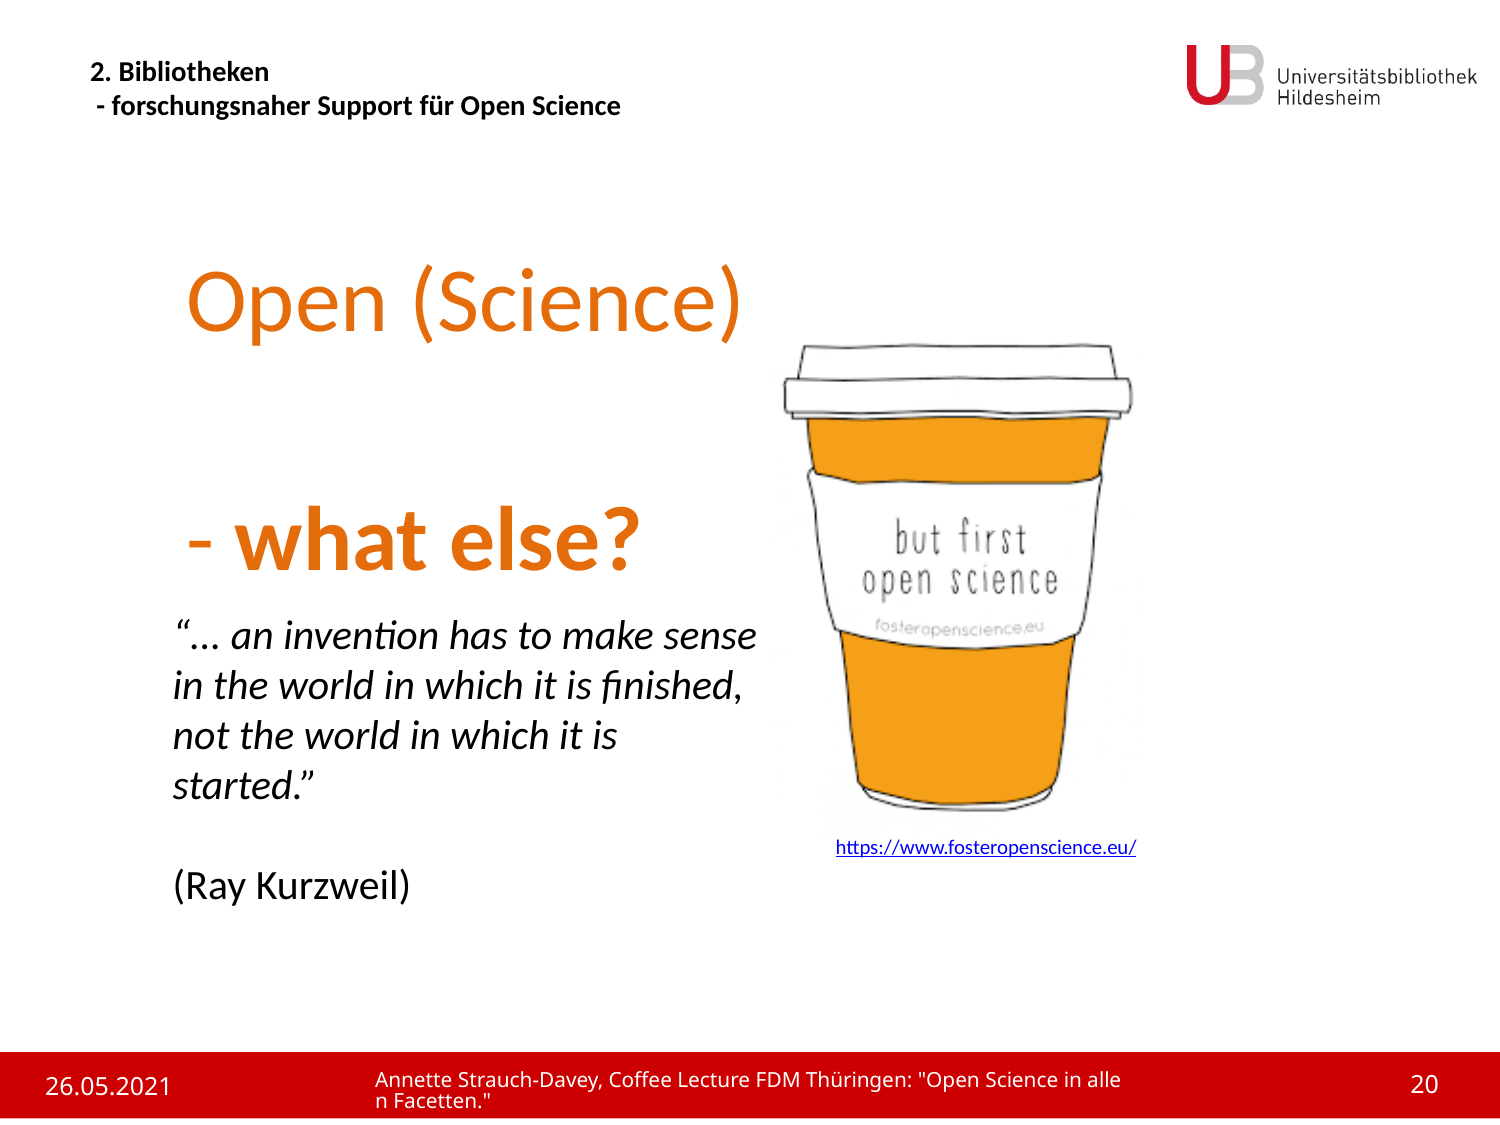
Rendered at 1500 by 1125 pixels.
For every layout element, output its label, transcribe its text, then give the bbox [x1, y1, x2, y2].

slide_number 20 [1227, 1055, 1454, 1116]
picture [1317, 45, 1477, 105]
picture [773, 337, 1143, 835]
list Open (Science) - what else? [171, 232, 1329, 287]
text_box “... an invention has to make sense in the world in which it is finished, not the world in which it is started.” (Ray Kurzweil) [157, 600, 774, 915]
footer Annette Strauch-Davey, Coffee Lecture FDM Thüringen: "Open Science in allen Facetten." [360, 1055, 1140, 1106]
text_box [99, 287, 1342, 1030]
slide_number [30, 1055, 585, 1116]
text_box https://www.fosteropenscience.eu/ [820, 825, 1317, 896]
title 2. Bibliotheken - forschungsnaher Support für Open Science [75, 45, 1317, 233]
